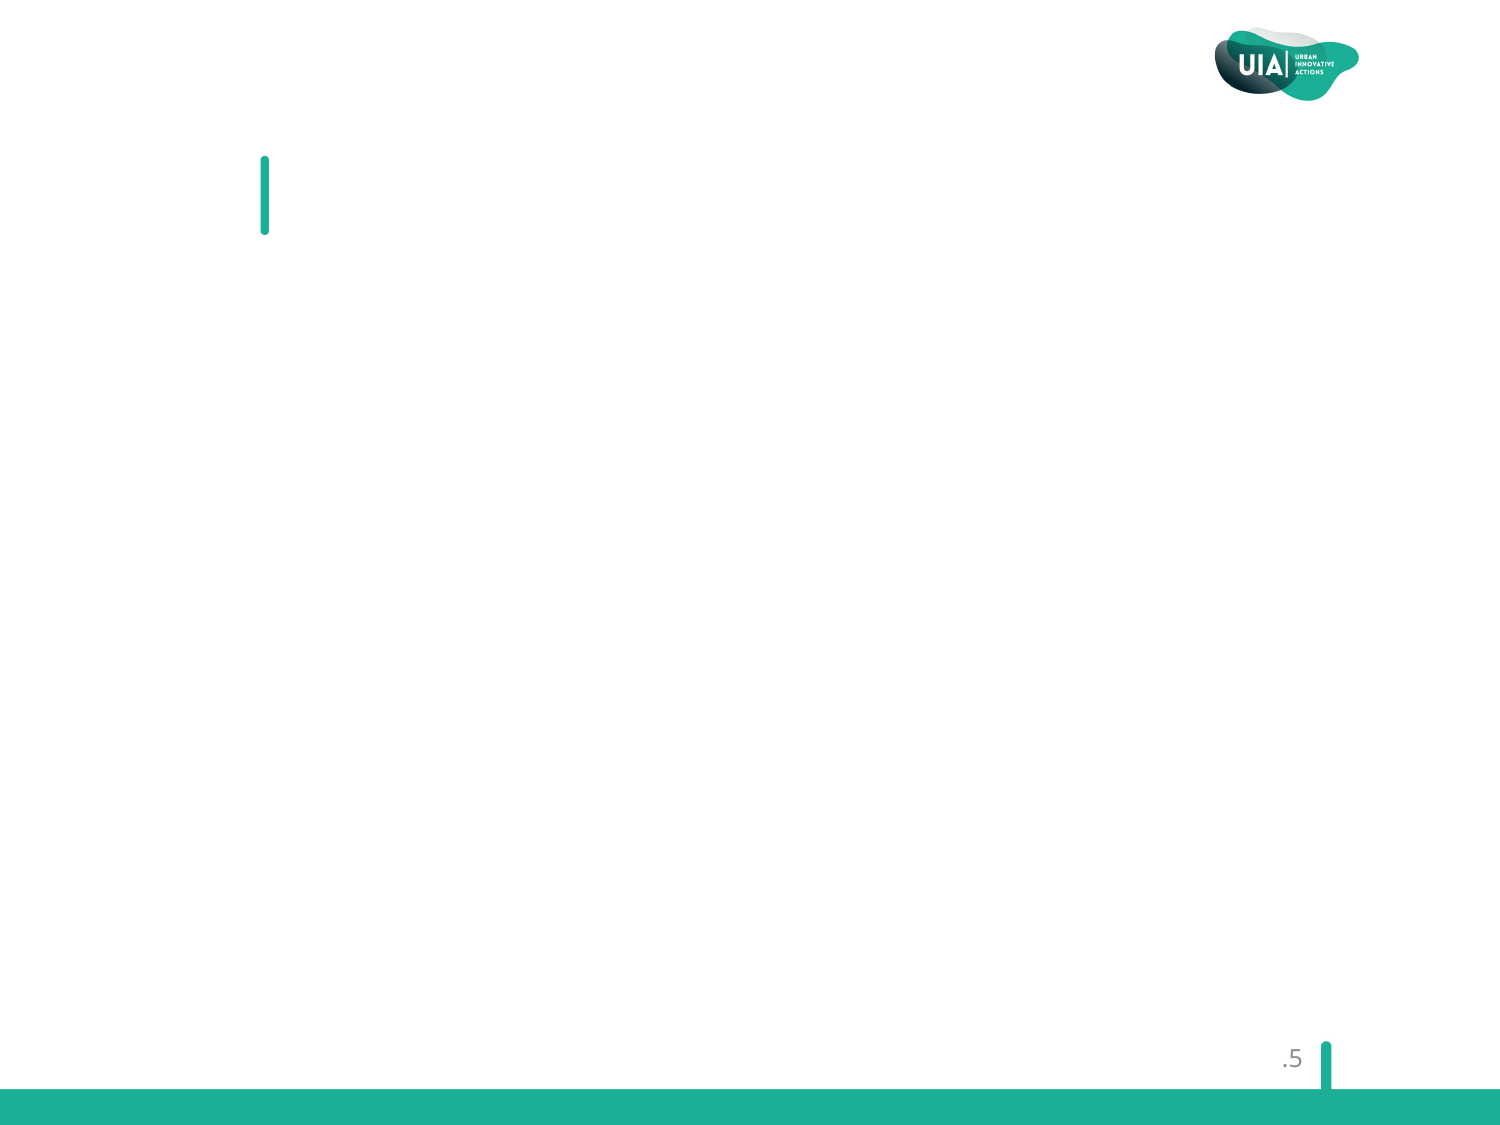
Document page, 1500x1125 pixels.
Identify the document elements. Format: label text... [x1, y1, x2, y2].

picture [0, 0, 1500, 1125]
slide_number .5 [967, 1029, 1318, 1089]
